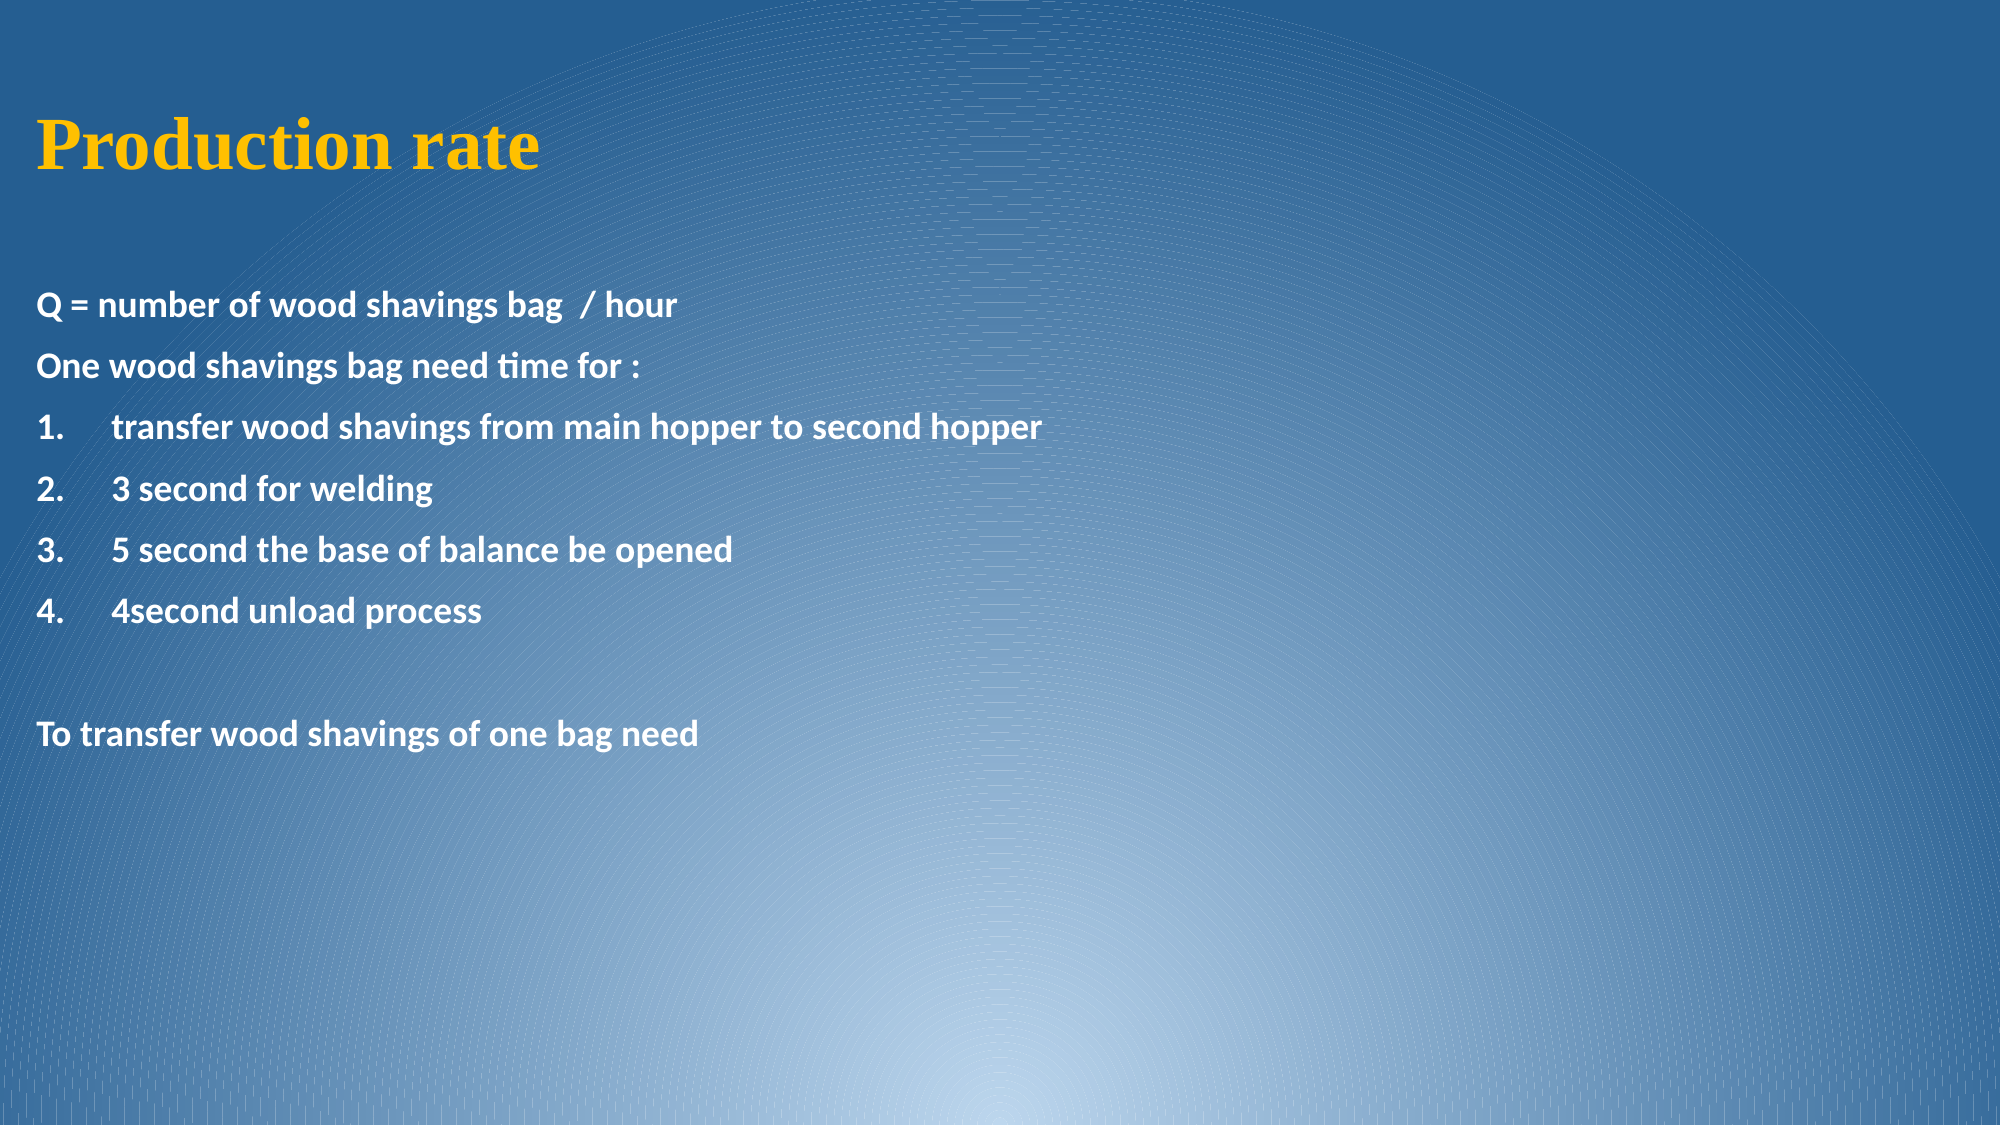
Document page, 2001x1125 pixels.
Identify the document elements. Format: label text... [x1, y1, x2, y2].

title Production rate [21, 36, 1747, 255]
